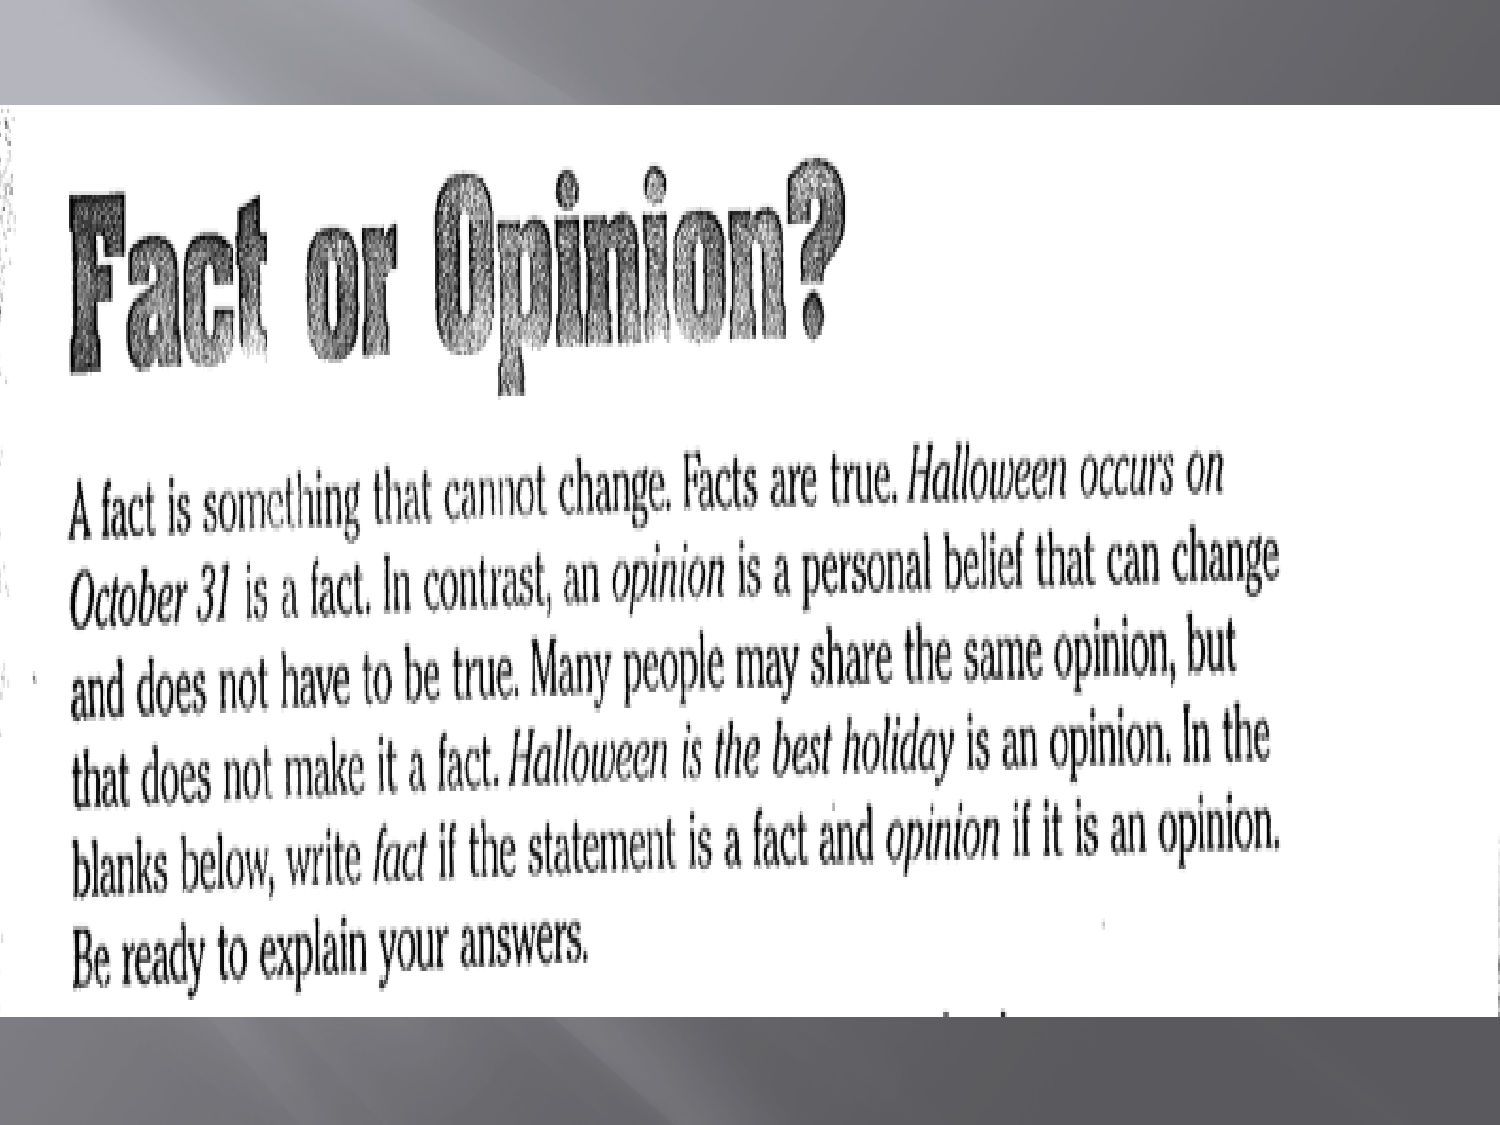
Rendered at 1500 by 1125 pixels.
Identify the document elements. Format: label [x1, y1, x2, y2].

picture [0, 105, 1500, 1017]
